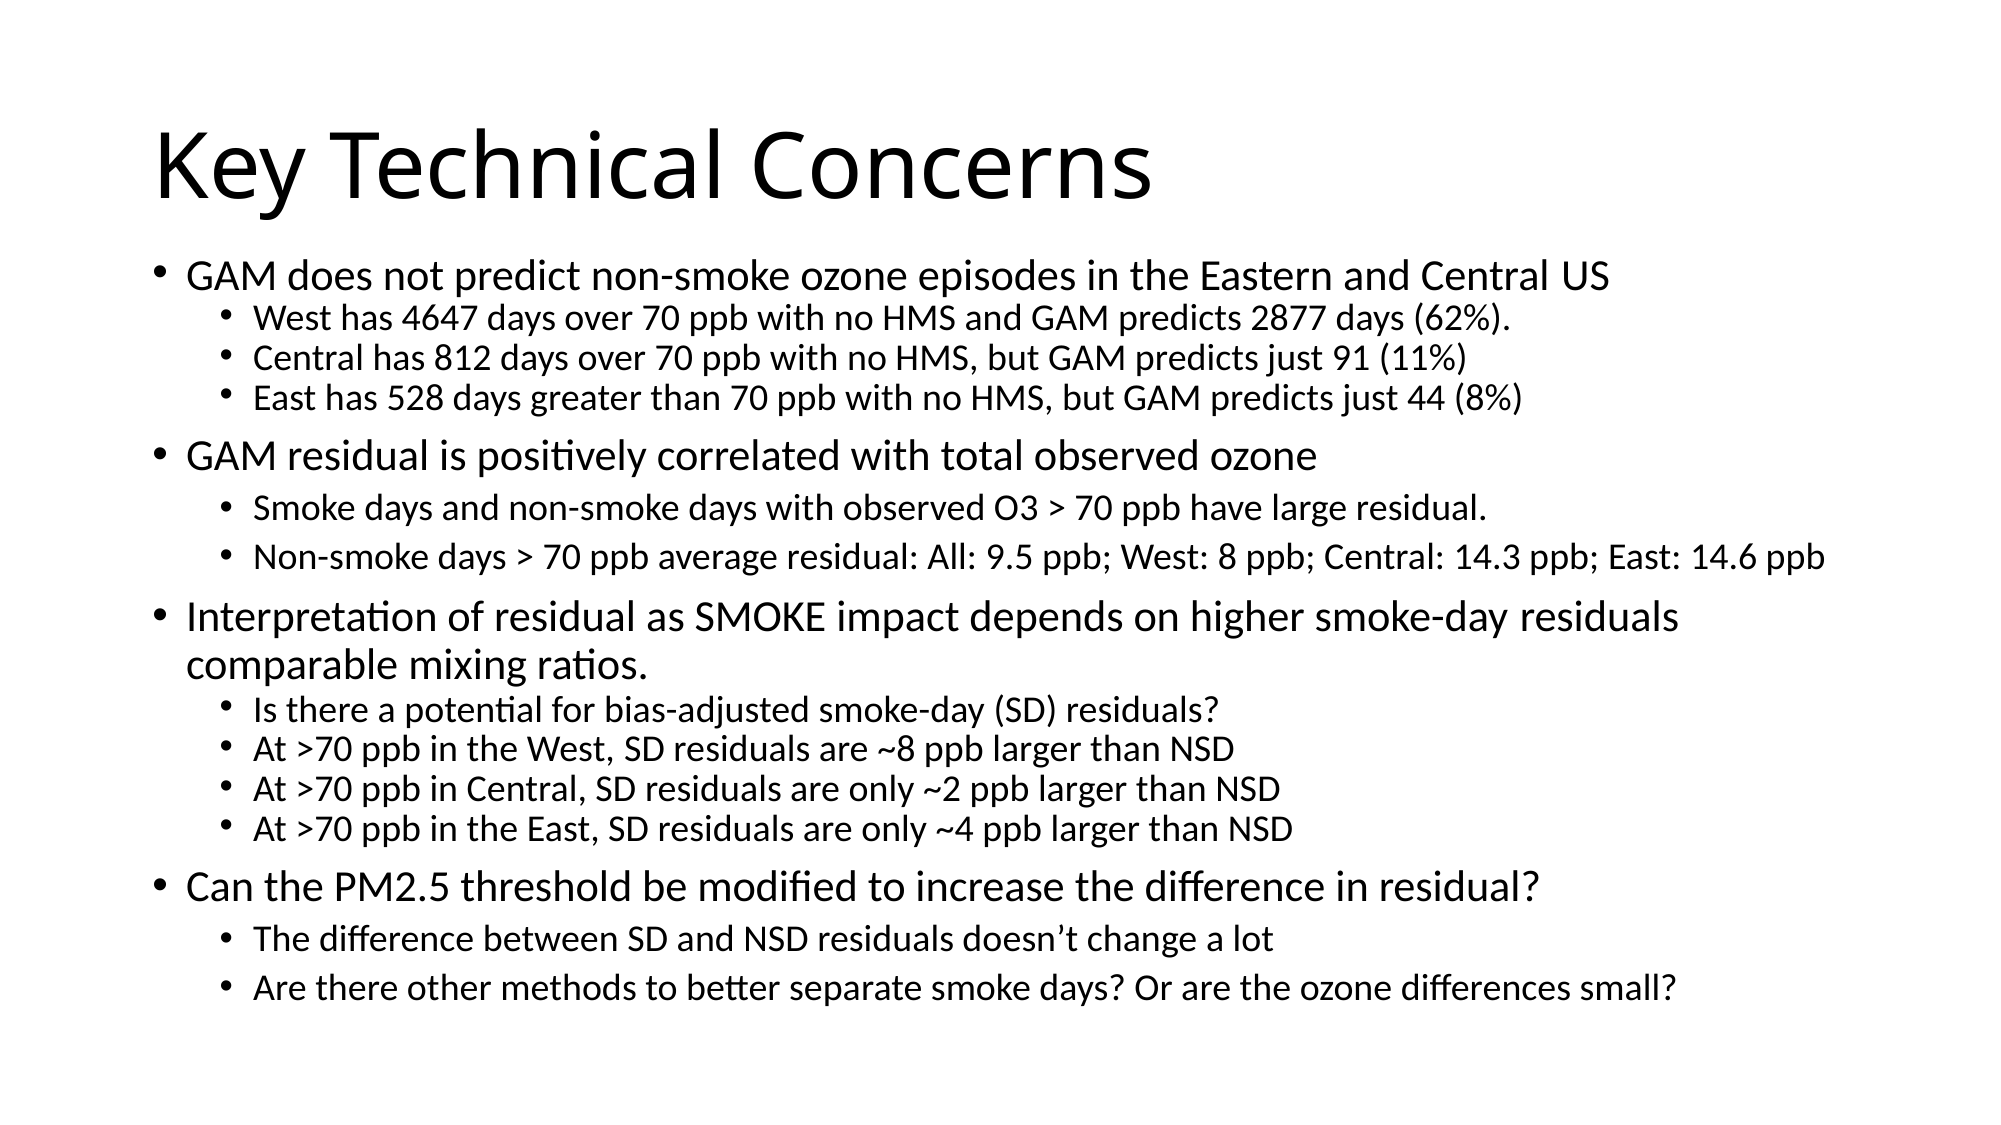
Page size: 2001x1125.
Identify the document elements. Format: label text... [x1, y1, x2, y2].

title Key Technical Concerns [137, 59, 1863, 252]
list GAM does not predict non-smoke ozone episodes in the Eastern and Central US West has 4647 days over 70 ppb with no HMS and GAM predicts 2877 days (62%). Central has 812 days over 70 ppb with no HMS, but GAM predicts just 91 (11%) East has 528 days greater than 70 ppb with no HMS, but GAM predicts just 44 (8%) GAM residual is positively correlated with total observed ozone Smoke days and non-smoke days with observed O3 > 70 ppb have large residual. Non-smoke days > 70 ppb average residual: All: 9.5 ppb; West: 8 ppb; Central: 14.3 ppb; East: 14.6 ppb Interpretation of residual as SMOKE impact depends on higher smoke-day residuals comparable mixing ratios. Is there a potential for bias-adjusted smoke-day (SD) residuals? At >70 ppb in the West, SD residuals are ~8 ppb larger than NSD At >70 ppb in Central, SD residuals are only ~2 ppb larger than NSD At >70 ppb in the East, SD residuals are only ~4 ppb larger than NSD Can the PM2.5 threshold be modified to increase the difference in residual? The difference between SD and NSD residuals doesn’t change a lot Are there other methods to better separate smoke days? Or are the ozone differences small? [137, 252, 1863, 1034]
